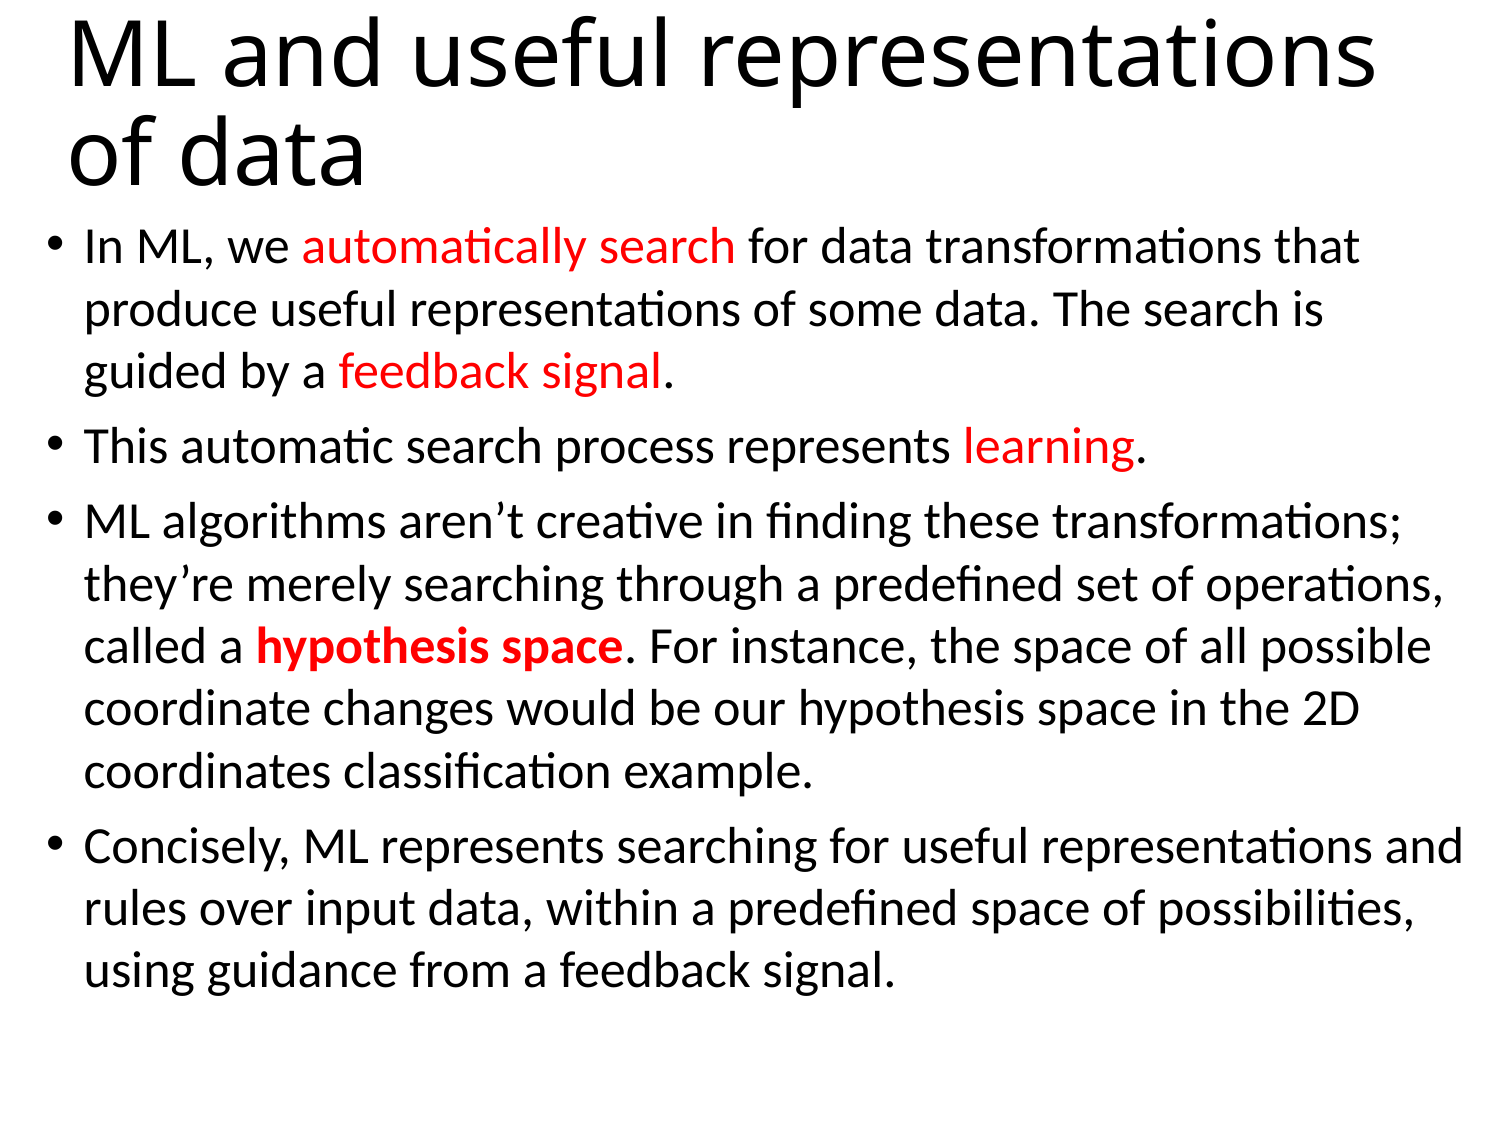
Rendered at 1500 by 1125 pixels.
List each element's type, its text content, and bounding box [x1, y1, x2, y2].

list In ML, we automatically search for data transformations that produce useful representations of some data. The search is guided by a feedback signal. This automatic search process represents learning. ML algorithms aren’t creative in finding these transformations; they’re merely searching through a predefined set of operations, called a hypothesis space. For instance, the space of all possible coordinate changes would be our hypothesis space in the 2D coordinates classification example. Concisely, ML represents searching for useful representations and rules over input data, within a predefined space of possibilities, using guidance from a feedback signal. [31, 204, 1482, 1045]
title ML and useful representations of data [51, 45, 1486, 167]
